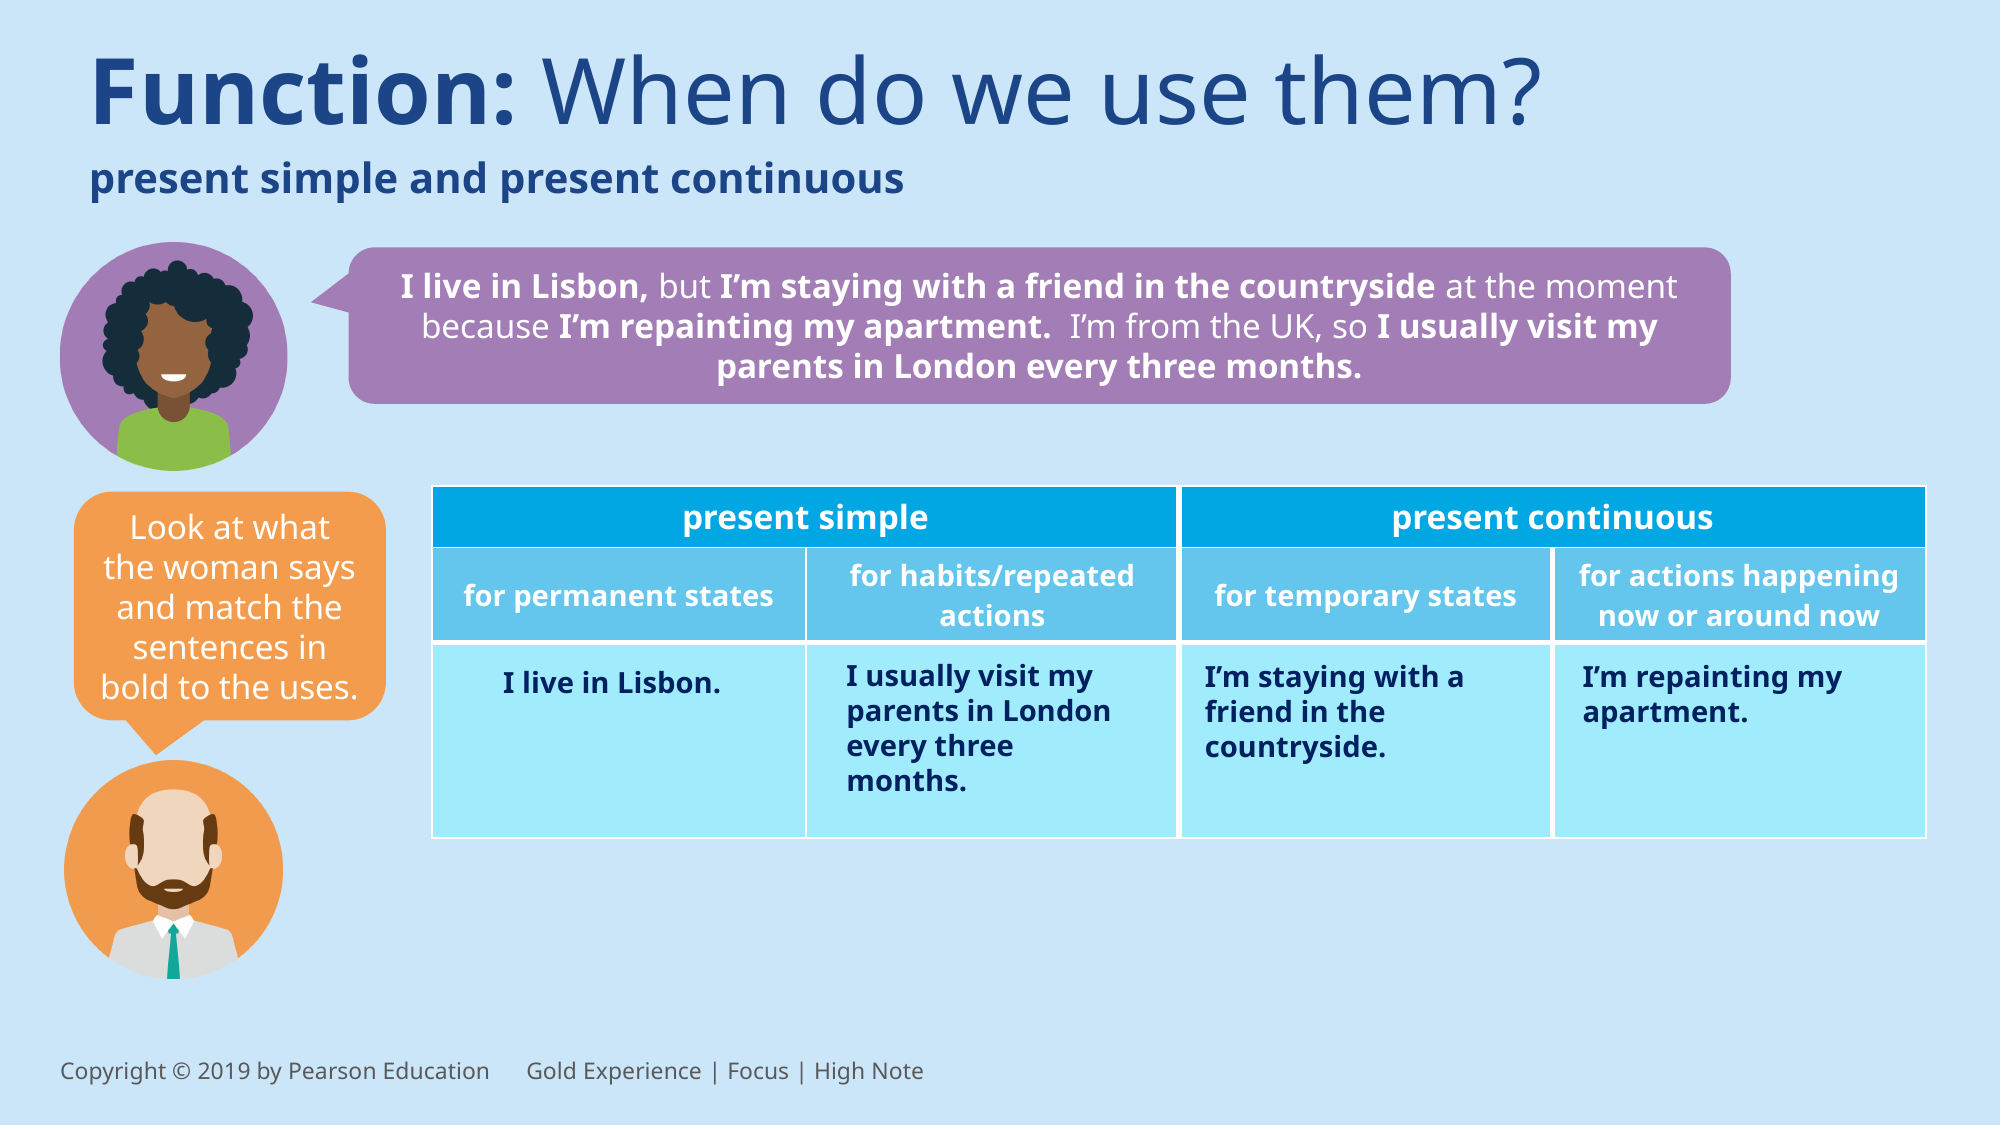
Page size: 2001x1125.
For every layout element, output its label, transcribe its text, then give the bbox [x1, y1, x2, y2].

text_box I’m repainting my apartment. [1567, 650, 1888, 736]
table_header present simple [433, 487, 1176, 547]
table_cell for permanent states [433, 548, 805, 640]
table_cell [1555, 645, 1925, 837]
text_box I usually visit my parents in London every three months. [831, 649, 1151, 805]
table_cell [807, 645, 1176, 837]
list present simple and present continuous [73, 150, 1445, 271]
text_box I live in Lisbon. [488, 657, 737, 707]
footer Copyright © 2019 by Pearson Education Gold Experience | Focus | High Note [45, 1040, 1084, 1101]
picture [63, 759, 284, 980]
table_cell [433, 645, 805, 837]
picture [44, 236, 303, 494]
table_cell for temporary states [1182, 548, 1550, 640]
table_header present continuous [1182, 487, 1925, 547]
text_box I’m staying with a friend in the countryside. [1189, 651, 1529, 771]
table_cell for actions happening now or around now [1555, 548, 1925, 640]
text_box Look at what the woman says and match the sentences in bold to the uses. [71, 489, 389, 757]
table_cell [1182, 645, 1550, 837]
table_cell for habits/repeated actions [807, 548, 1176, 640]
text_box I live in Lisbon, but I’m staying with a friend in the countryside at the moment because I’m repainting my apartment. I’m from the UK, so I usually visit my parents in London every three months. [308, 245, 1733, 406]
title Function: When do we use them? [73, 37, 1879, 253]
